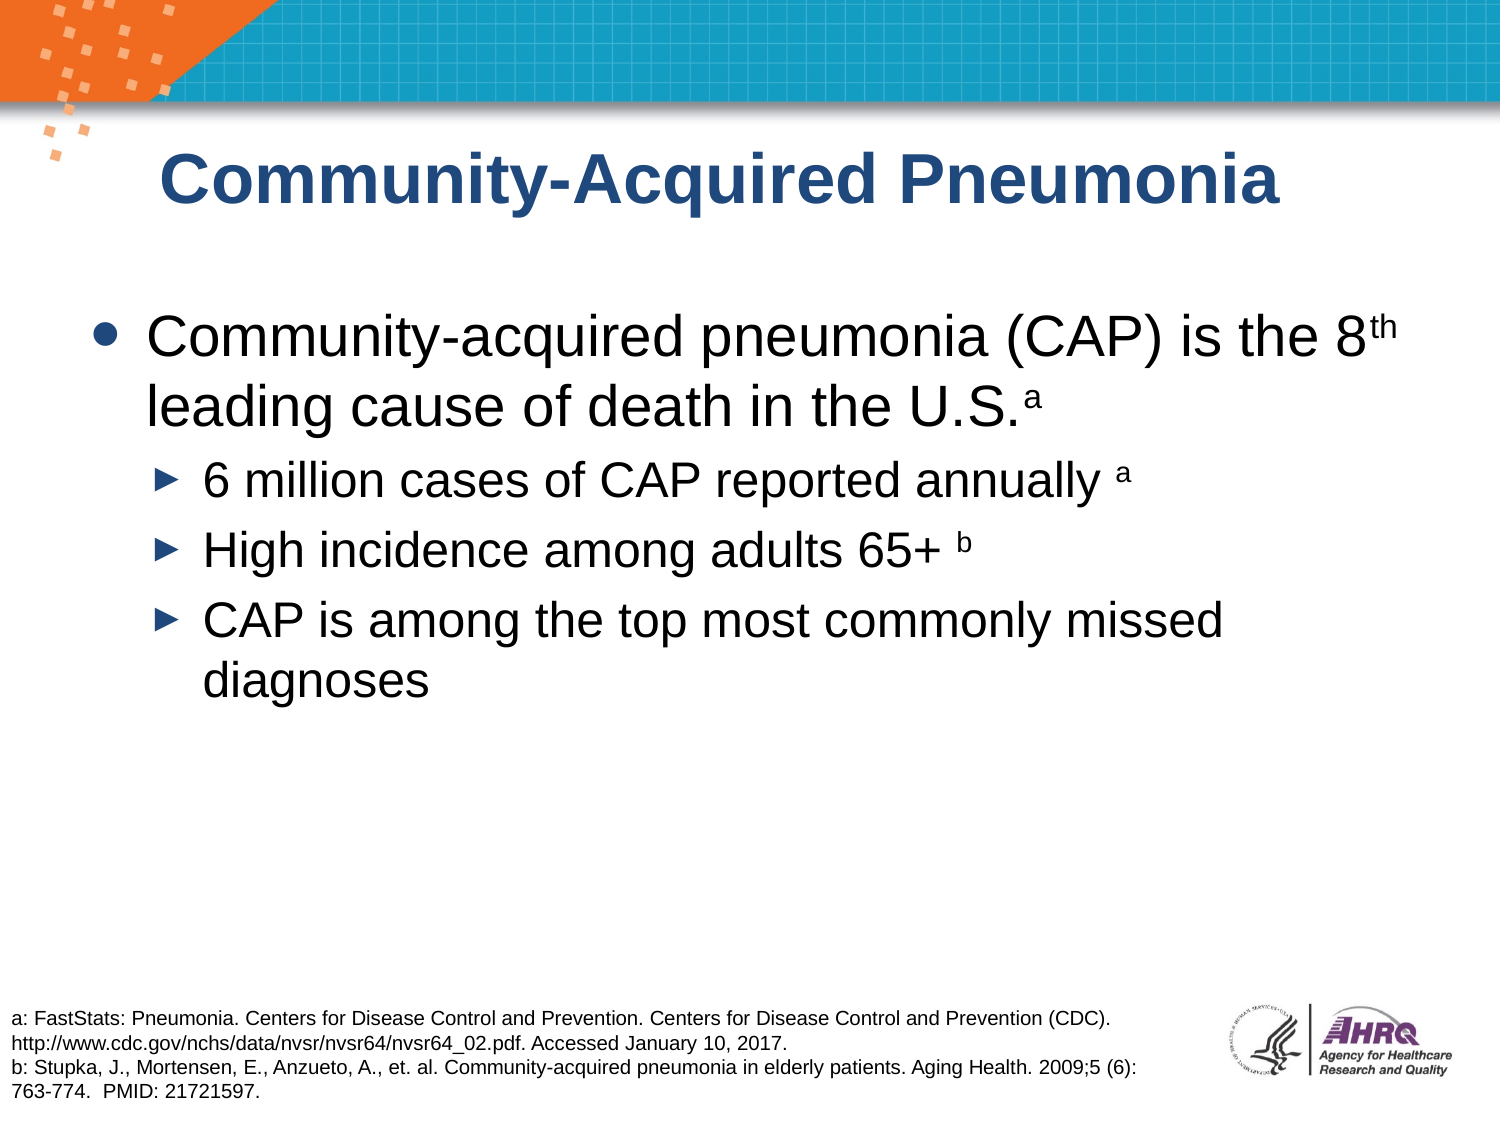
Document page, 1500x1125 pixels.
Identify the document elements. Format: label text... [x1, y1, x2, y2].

picture [1224, 999, 1457, 1081]
picture [0, 0, 1500, 168]
text_box a: FastStats: Pneumonia. Centers for Disease Control and Prevention. Centers for Disease Control and Prevention (CDC). http://www.cdc.gov/nchs/data/nvsr/nvsr64/nvsr64_02.pdf. Accessed January 10, 2017. b: Stupka, J., Mortensen, E., Anzueto, A., et. al. Community-acquired pneumonia in elderly patients. Aging Health. 2009;5 (6): 763-774. PMID: 21721597. [0, 999, 1163, 1109]
list Community-acquired pneumonia (CAP) is the 8th leading cause of death in the U.S.a 6 million cases of CAP reported annually a High incidence among adults 65+ b CAP is among the top most commonly missed diagnoses [75, 290, 1425, 841]
title Community-Acquired Pneumonia [75, 125, 1425, 227]
